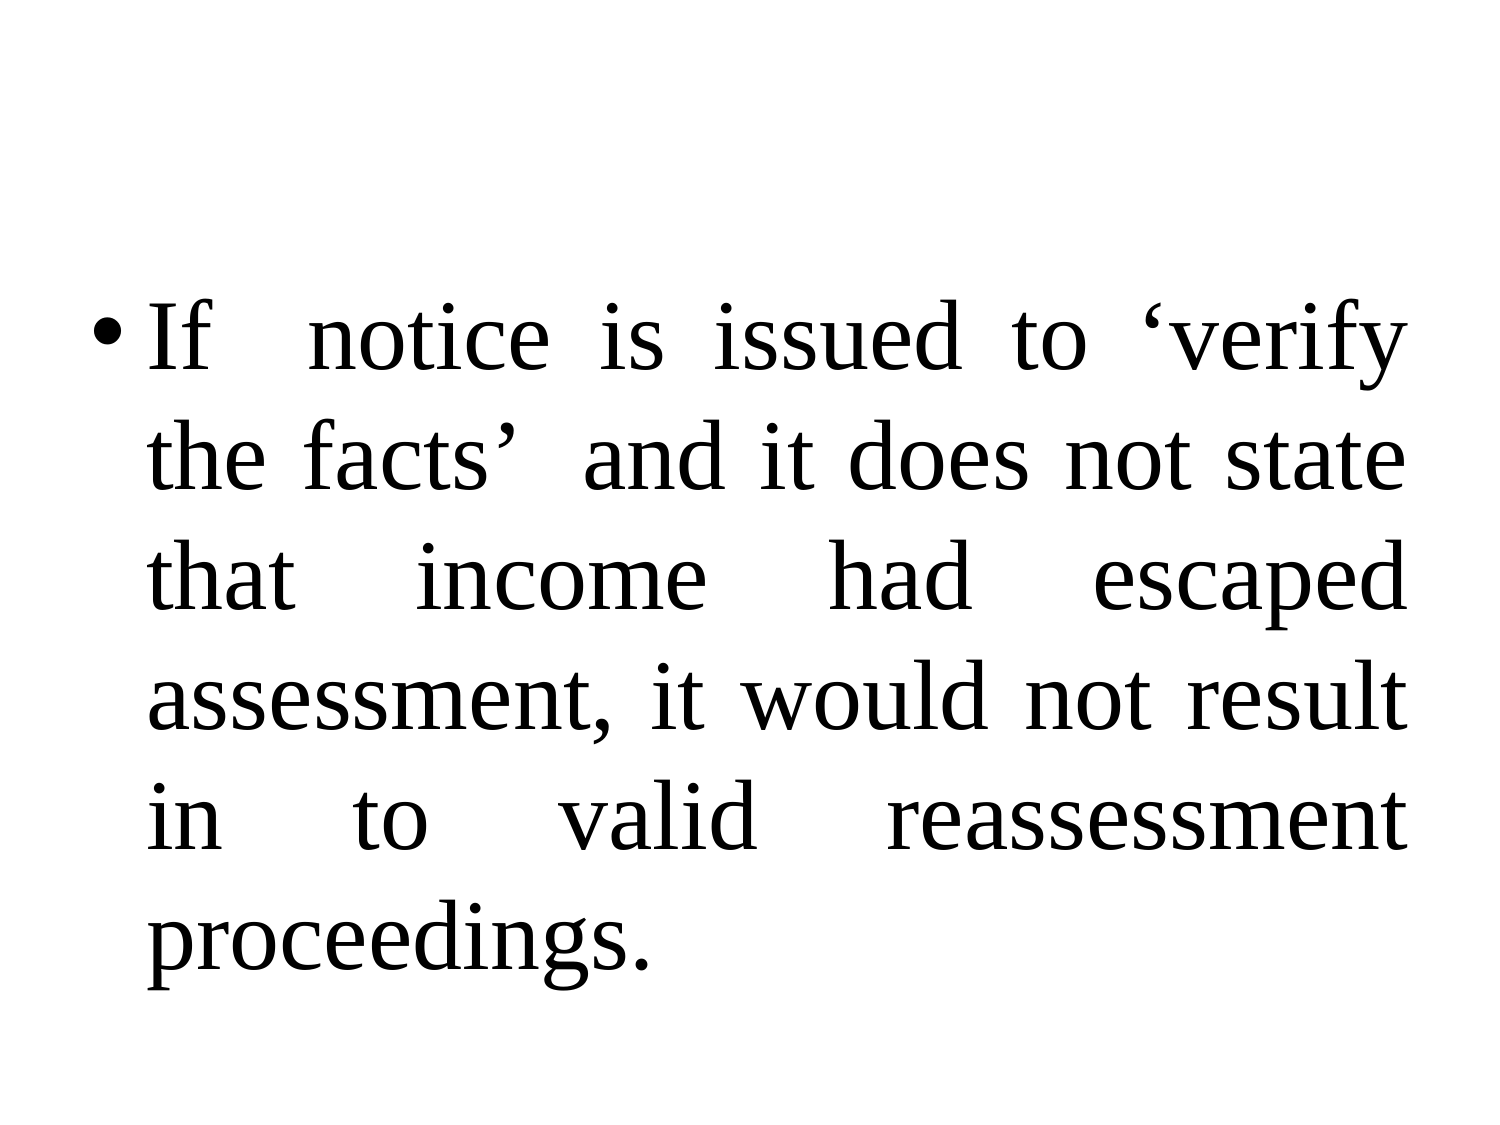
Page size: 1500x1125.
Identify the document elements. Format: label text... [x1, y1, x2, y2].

list If notice is issued to ‘verify the facts’ and it does not state that income had escaped assessment, it would not result in to valid reassessment proceedings. [75, 262, 1425, 1005]
